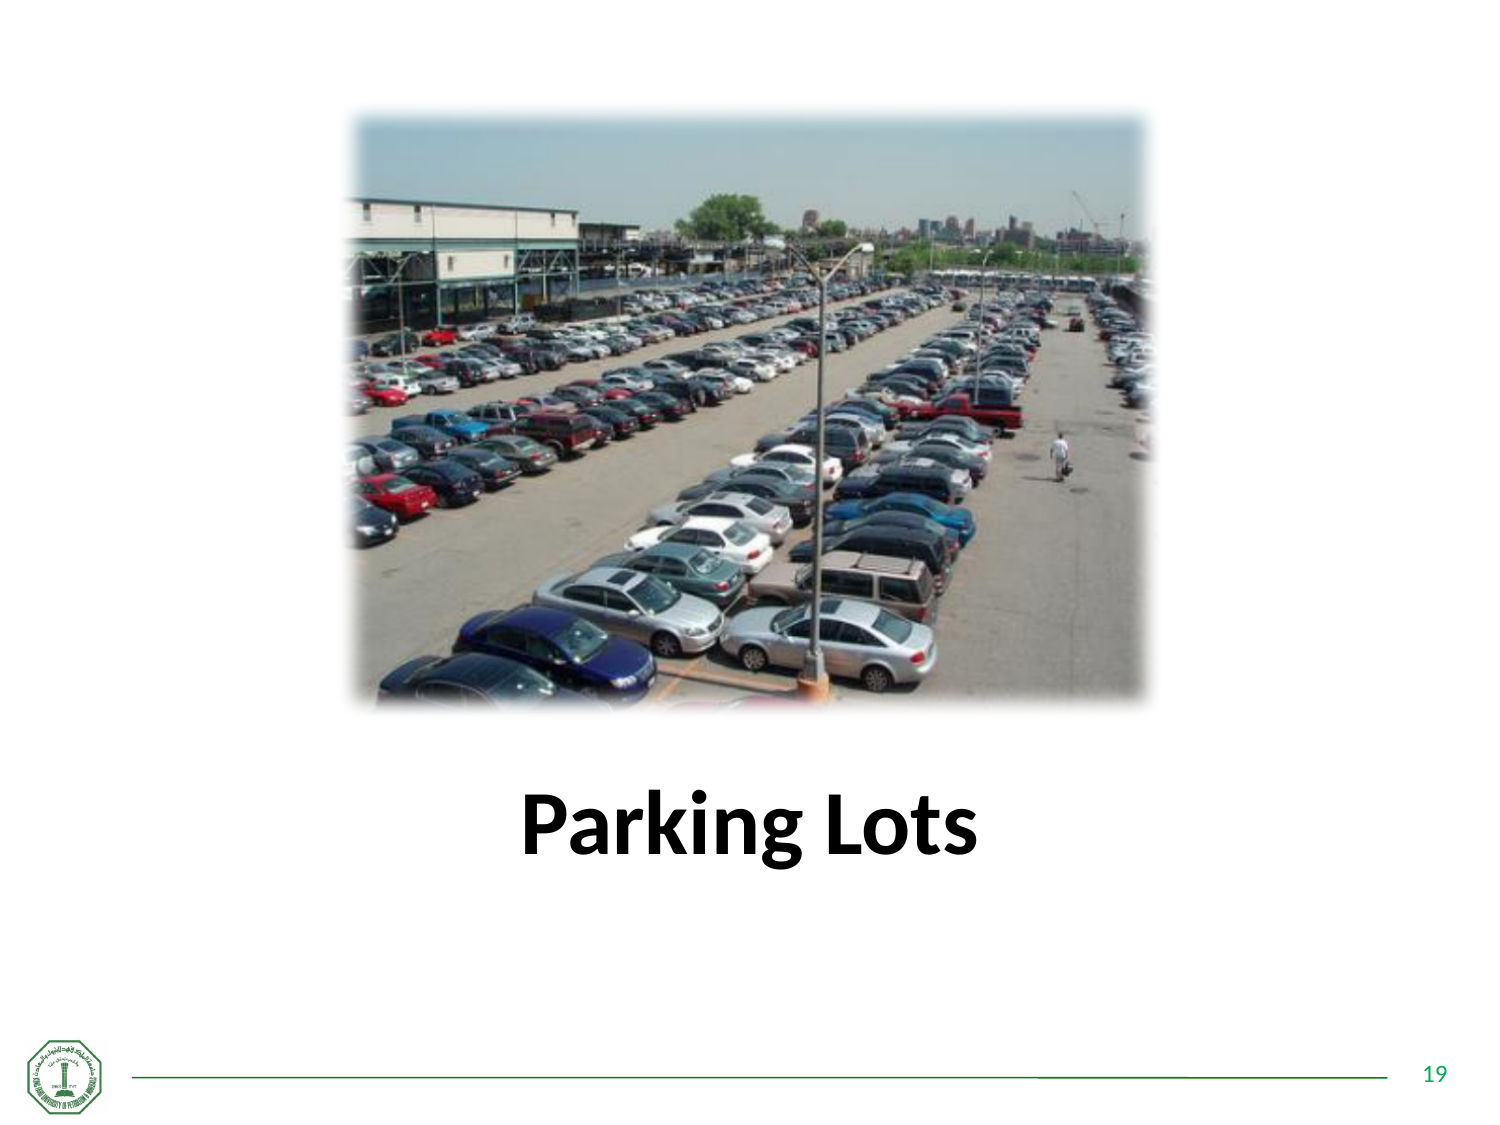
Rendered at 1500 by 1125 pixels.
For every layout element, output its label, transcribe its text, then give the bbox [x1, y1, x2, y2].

text_box Parking Lots [112, 649, 1388, 875]
picture [337, 99, 1163, 719]
picture [25, 1038, 110, 1117]
slide_number 19 [1387, 1042, 1463, 1103]
